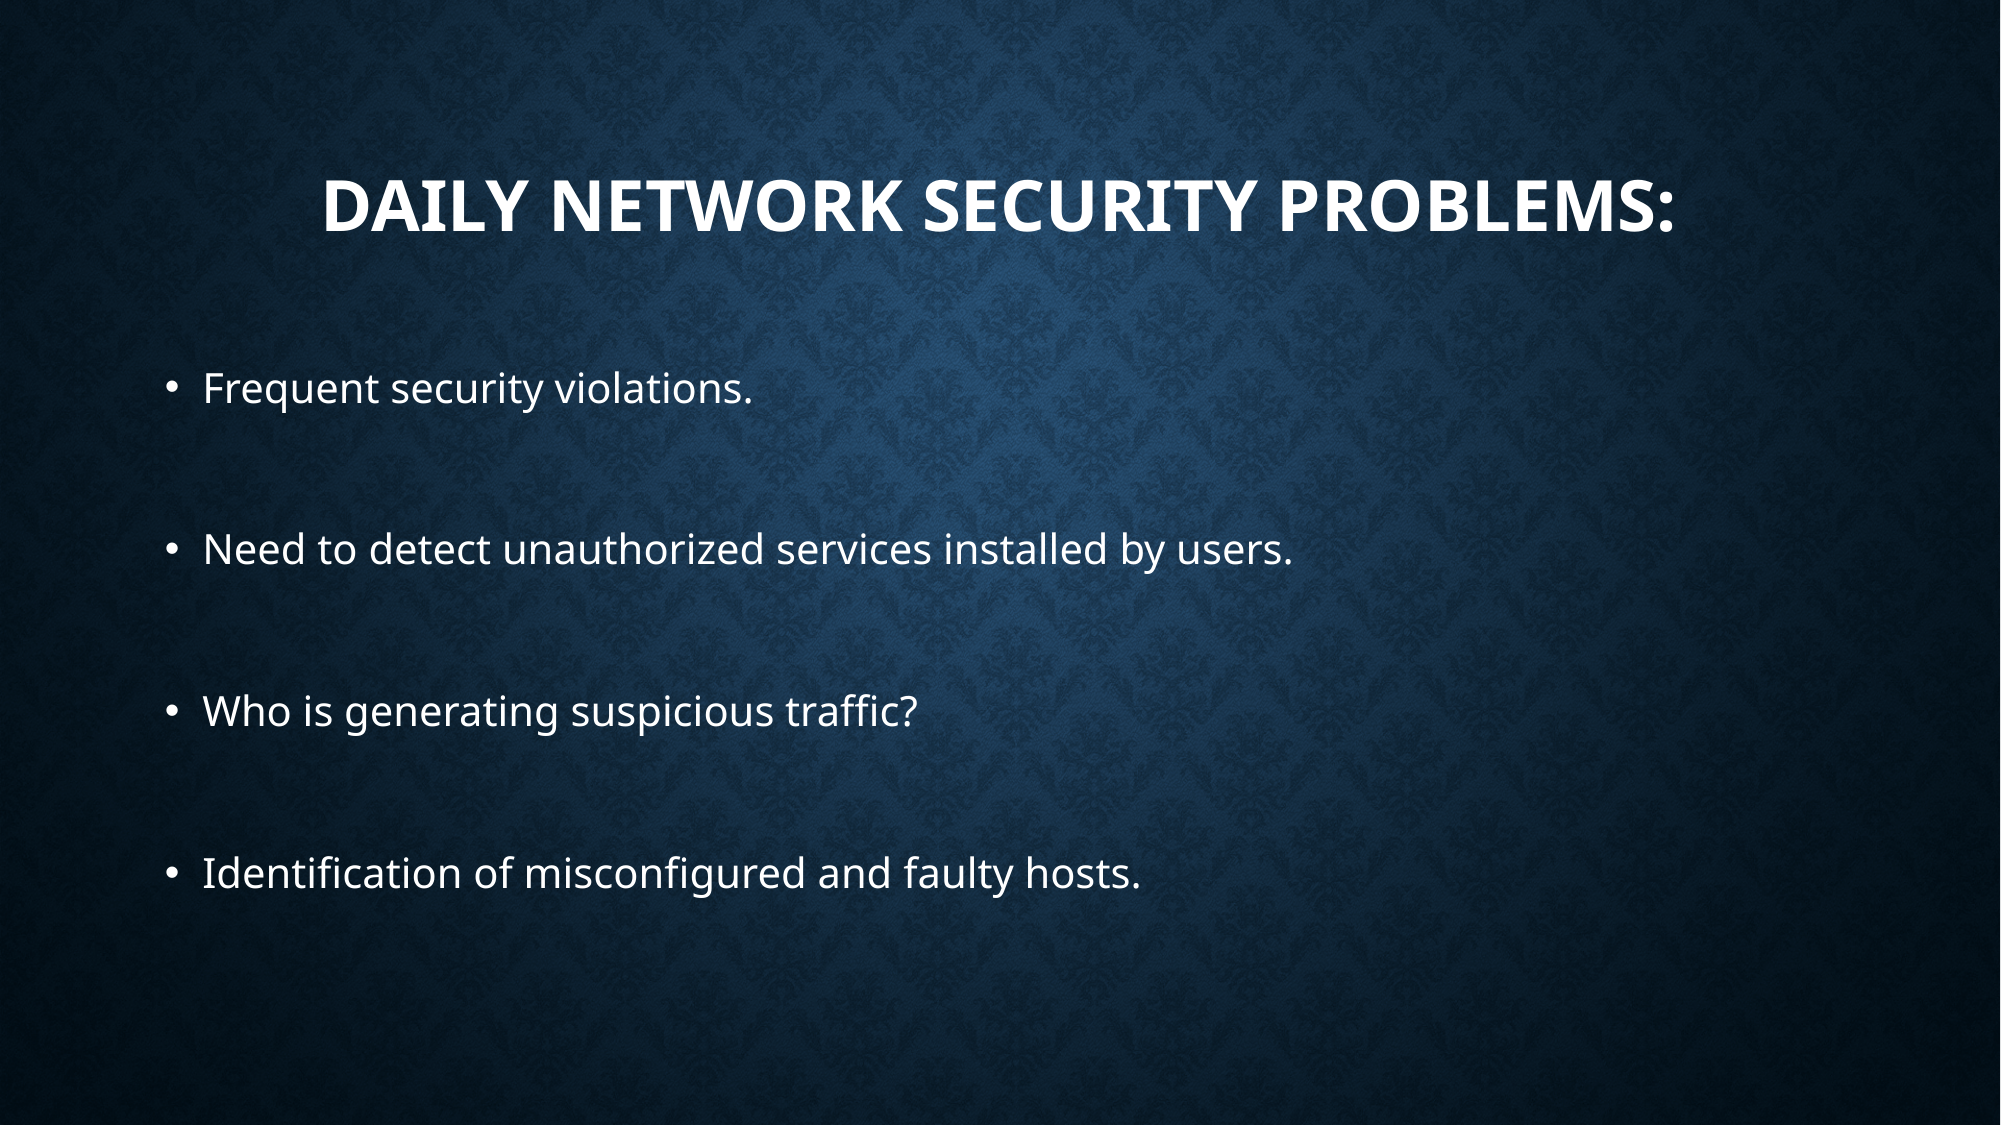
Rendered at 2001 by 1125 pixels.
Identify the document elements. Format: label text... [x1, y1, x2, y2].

title Daily Network Security Problems: [149, 99, 1849, 318]
list Frequent security violations. Need to detect unauthorized services installed by users. Who is generating suspicious traffic? Identification of misconfigured and faulty hosts. [149, 343, 1849, 950]
